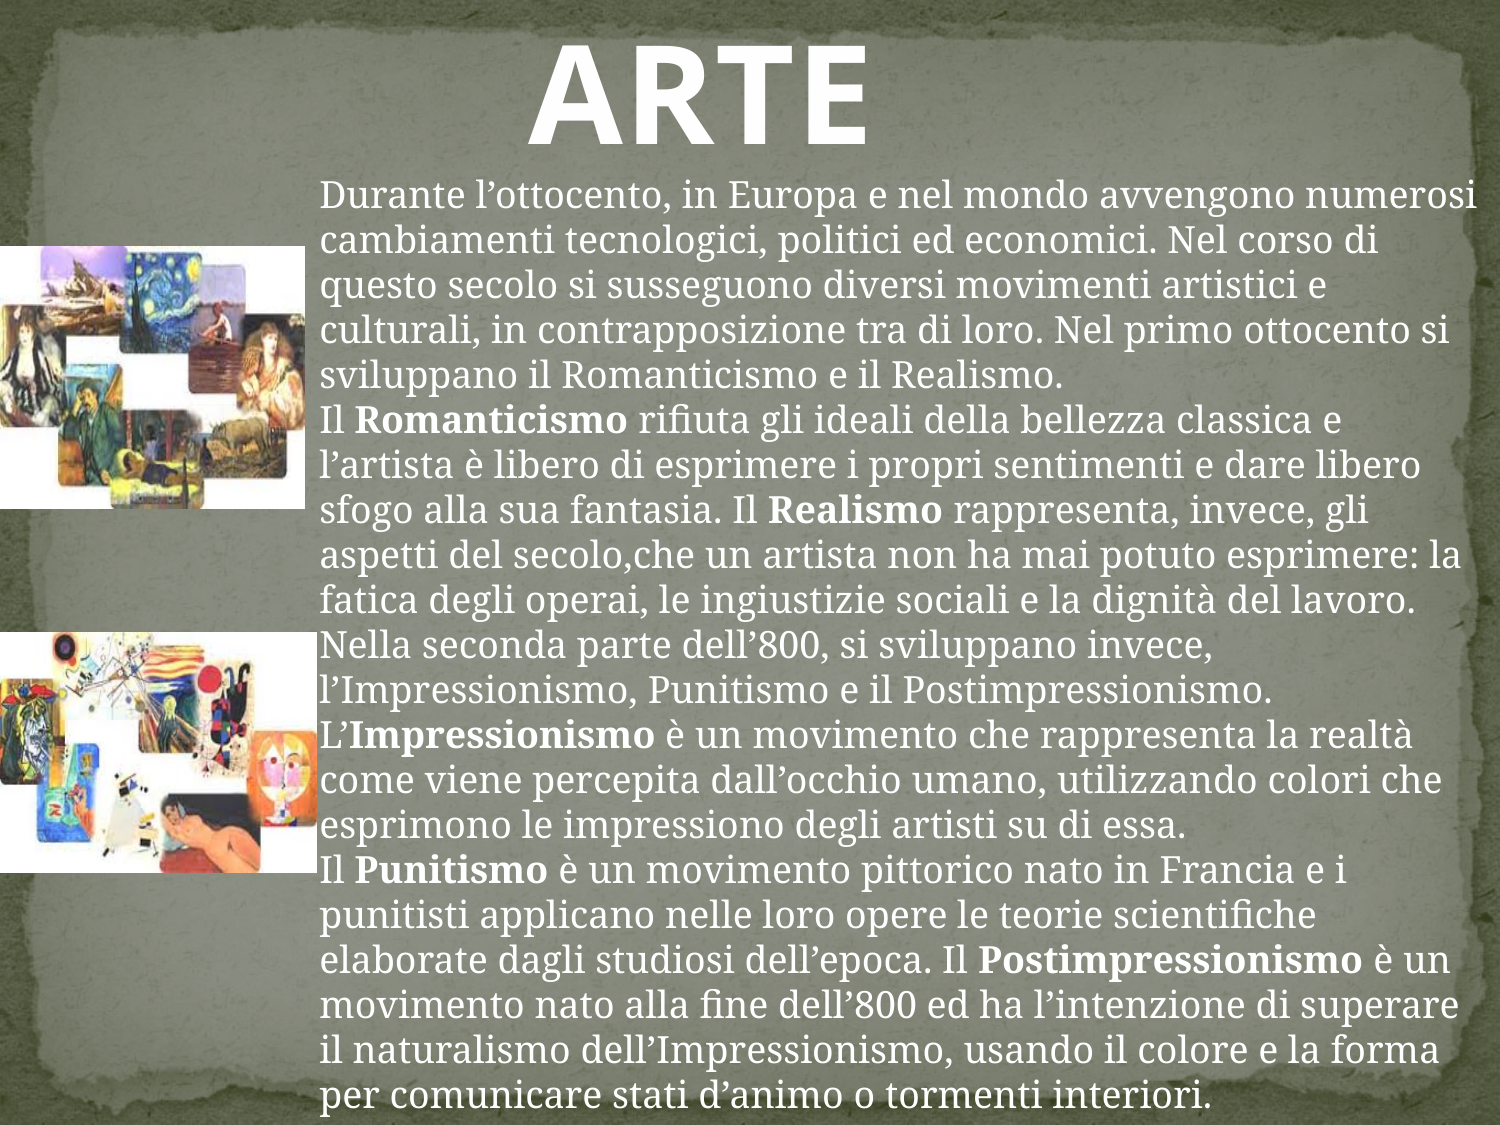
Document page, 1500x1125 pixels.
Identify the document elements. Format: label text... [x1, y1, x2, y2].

text_box Durante l’ottocento, in Europa e nel mondo avvengono numerosi cambiamenti tecnologici, politici ed economici. Nel corso di questo secolo si susseguono diversi movimenti artistici e culturali, in contrapposizione tra di loro. Nel primo ottocento si sviluppano il Romanticismo e il Realismo. Il Romanticismo rifiuta gli ideali della bellezza classica e l’artista è libero di esprimere i propri sentimenti e dare libero sfogo alla sua fantasia. Il Realismo rappresenta, invece, gli aspetti del secolo,che un artista non ha mai potuto esprimere: la fatica degli operai, le ingiustizie sociali e la dignità del lavoro. Nella seconda parte dell’800, si sviluppano invece, l’Impressionismo, Punitismo e il Postimpressionismo. L’Impressionismo è un movimento che rappresenta la realtà come viene percepita dall’occhio umano, utilizzando colori che esprimono le impressiono degli artisti su di essa. Il Punitismo è un movimento pittorico nato in Francia e i punitisti applicano nelle loro opere le teorie scientifiche elaborate dagli studiosi dell’epoca. Il Postimpressionismo è un movimento nato alla fine dell’800 ed ha l’intenzione di superare il naturalismo dell’Impressionismo, usando il colore e la forma per comunicare stati d’animo o tormenti interiori. [304, 163, 1500, 1125]
picture [0, 246, 305, 509]
text_box ARTE [513, 0, 889, 163]
picture [0, 632, 317, 873]
